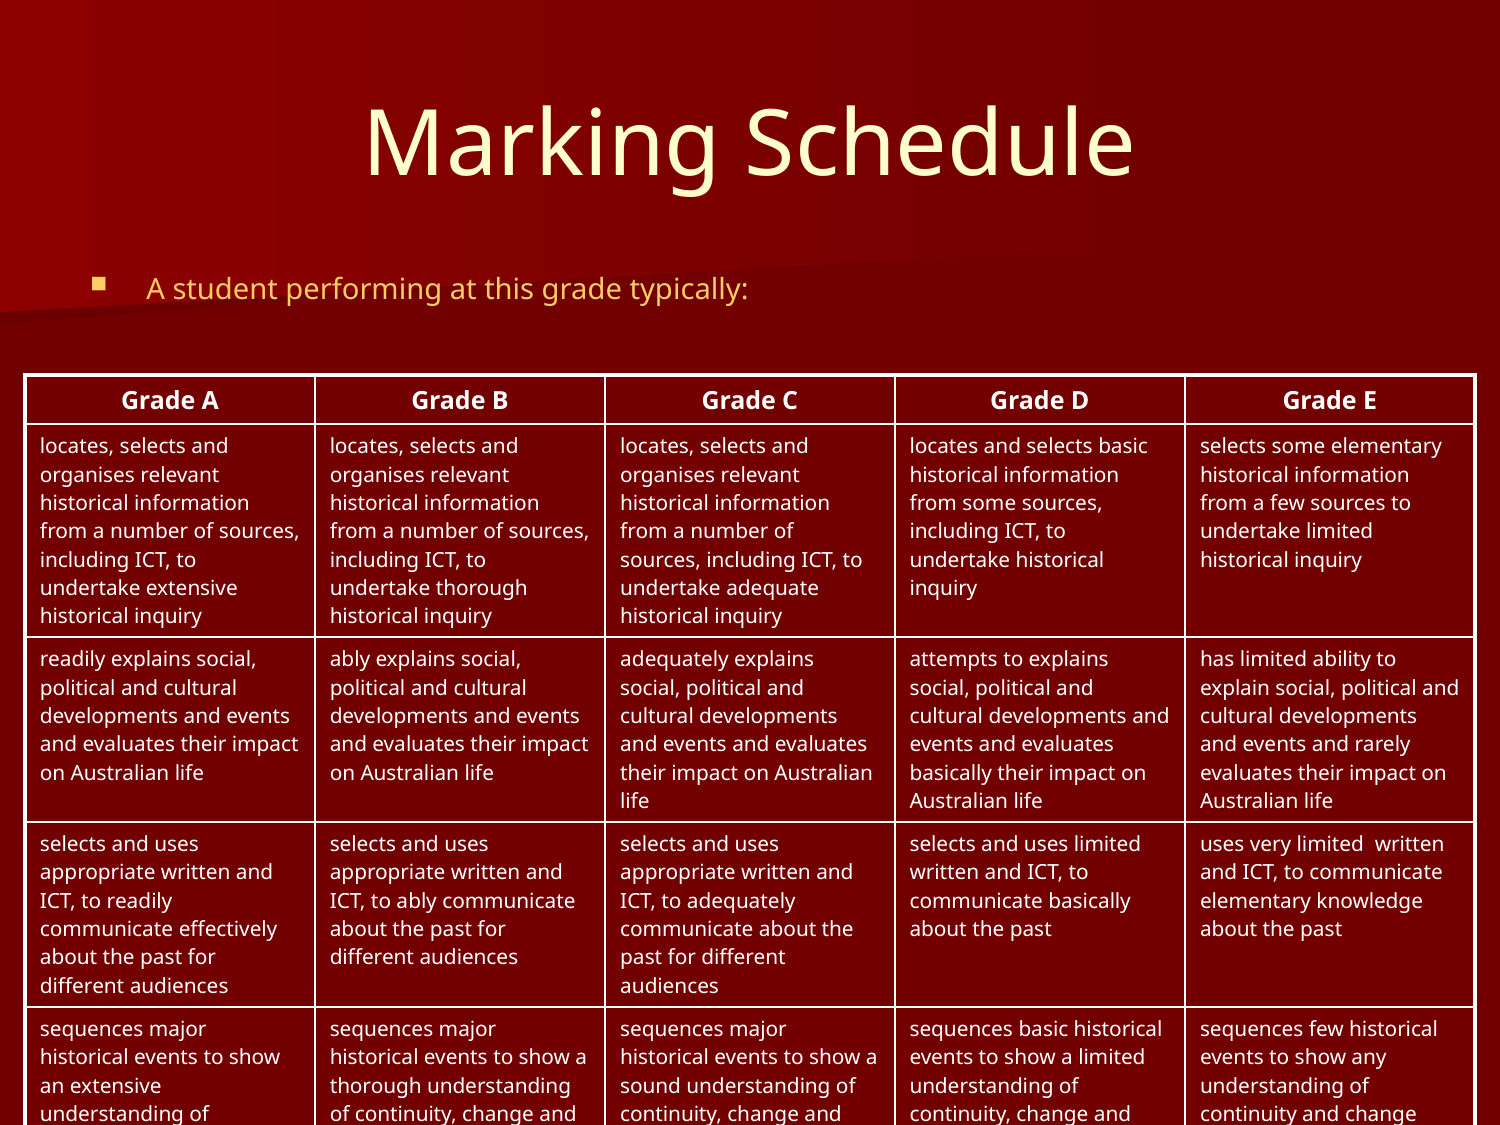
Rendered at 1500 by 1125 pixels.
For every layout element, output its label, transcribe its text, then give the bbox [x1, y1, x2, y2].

table_cell locates and selects basic historical information from some sources, including ICT, to undertake historical inquiry [896, 425, 1184, 636]
table_cell sequences major historical events to show a thorough understanding of continuity, change and causation [316, 1008, 604, 1125]
table_cell selects and uses appropriate written and ICT, to ably communicate about the past for different audiences [316, 823, 604, 1006]
table_cell adequately explains social, political and cultural developments and events and evaluates their impact on Australian life [606, 638, 894, 821]
table_cell selects and uses appropriate written and ICT, to readily communicate effectively about the past for different audiences [27, 823, 314, 1006]
table_cell selects some elementary historical information from a few sources to undertake limited historical inquiry [1186, 425, 1473, 636]
table_header Grade C [606, 377, 894, 423]
table_cell has limited ability to explain social, political and cultural developments and events and rarely evaluates their impact on Australian life [1186, 638, 1473, 821]
table_cell readily explains social, political and cultural developments and events and evaluates their impact on Australian life [27, 638, 314, 821]
table_cell sequences major historical events to show a sound understanding of continuity, change and causation [606, 1008, 894, 1125]
table_cell uses very limited written and ICT, to communicate elementary knowledge about the past [1186, 823, 1473, 1006]
table_cell sequences major historical events to show an extensive understanding of continuity, change and causation [27, 1008, 314, 1125]
title Marking Schedule [74, 44, 1426, 233]
table_cell locates, selects and organises relevant historical information from a number of sources, including ICT, to undertake thorough historical inquiry [316, 425, 604, 636]
list A student performing at this grade typically: [74, 262, 1426, 325]
table_header Grade B [316, 377, 604, 423]
table_header Grade D [896, 377, 1184, 423]
table_cell selects and uses appropriate written and ICT, to adequately communicate about the past for different audiences [606, 823, 894, 1006]
table_cell locates, selects and organises relevant historical information from a number of sources, including ICT, to undertake extensive historical inquiry [27, 425, 314, 636]
table_header Grade E [1186, 377, 1473, 423]
table_cell sequences few historical events to show any understanding of continuity and change [1186, 1008, 1473, 1125]
table_cell selects and uses limited written and ICT, to communicate basically about the past [896, 823, 1184, 1006]
table_cell attempts to explains social, political and cultural developments and events and evaluates basically their impact on Australian life [896, 638, 1184, 821]
table_cell sequences basic historical events to show a limited understanding of continuity, change and causation [896, 1008, 1184, 1125]
table_header Grade A [27, 377, 314, 423]
table_cell locates, selects and organises relevant historical information from a number of sources, including ICT, to undertake adequate historical inquiry [606, 425, 894, 636]
table_cell ably explains social, political and cultural developments and events and evaluates their impact on Australian life [316, 638, 604, 821]
